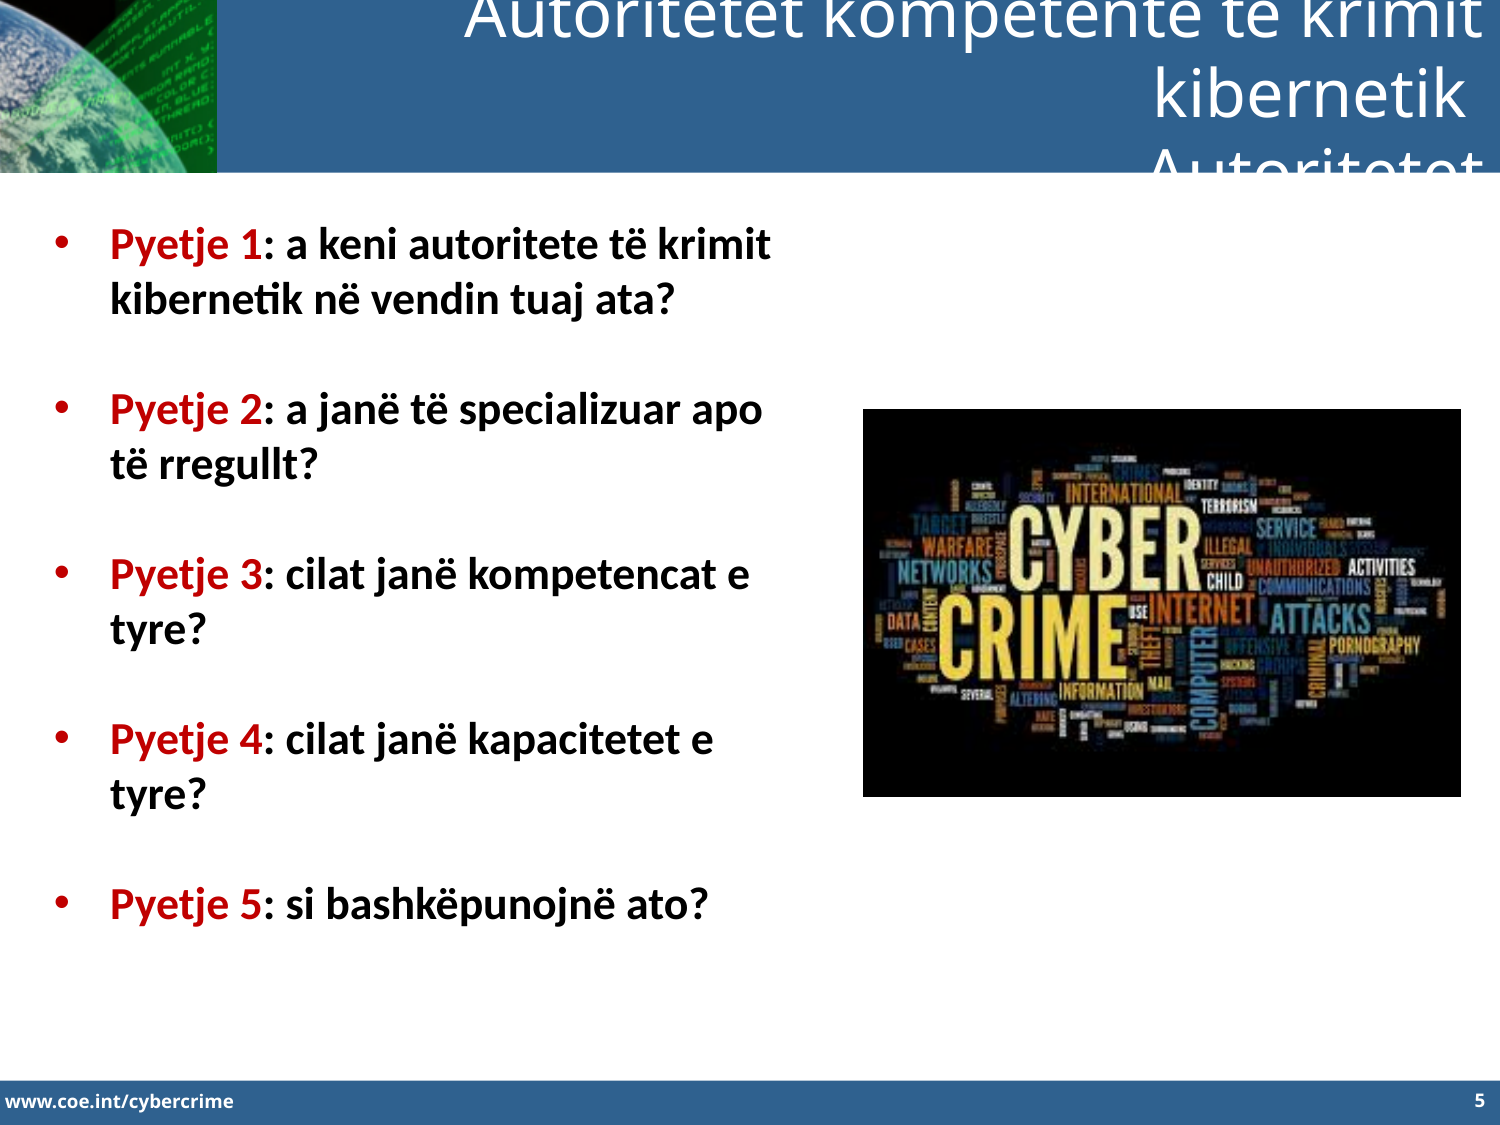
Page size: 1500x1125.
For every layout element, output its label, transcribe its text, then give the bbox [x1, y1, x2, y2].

text_box Autoritetet kompetente të krimit kibernetik Autoritetet [325, 15, 1500, 168]
text_box Pyetje 1: a keni autoritete të krimit kibernetik në vendin tuaj ata? Pyetje 2: a janë të specializuar apo të rregullt? Pyetje 3: cilat janë kompetencat e tyre? Pyetje 4: cilat janë kapacitetet e tyre? Pyetje 5: si bashkëpunojnë ato? [39, 206, 790, 936]
picture [0, 1, 217, 173]
picture [863, 409, 1461, 797]
slide_number 5 [1149, 1081, 1500, 1125]
